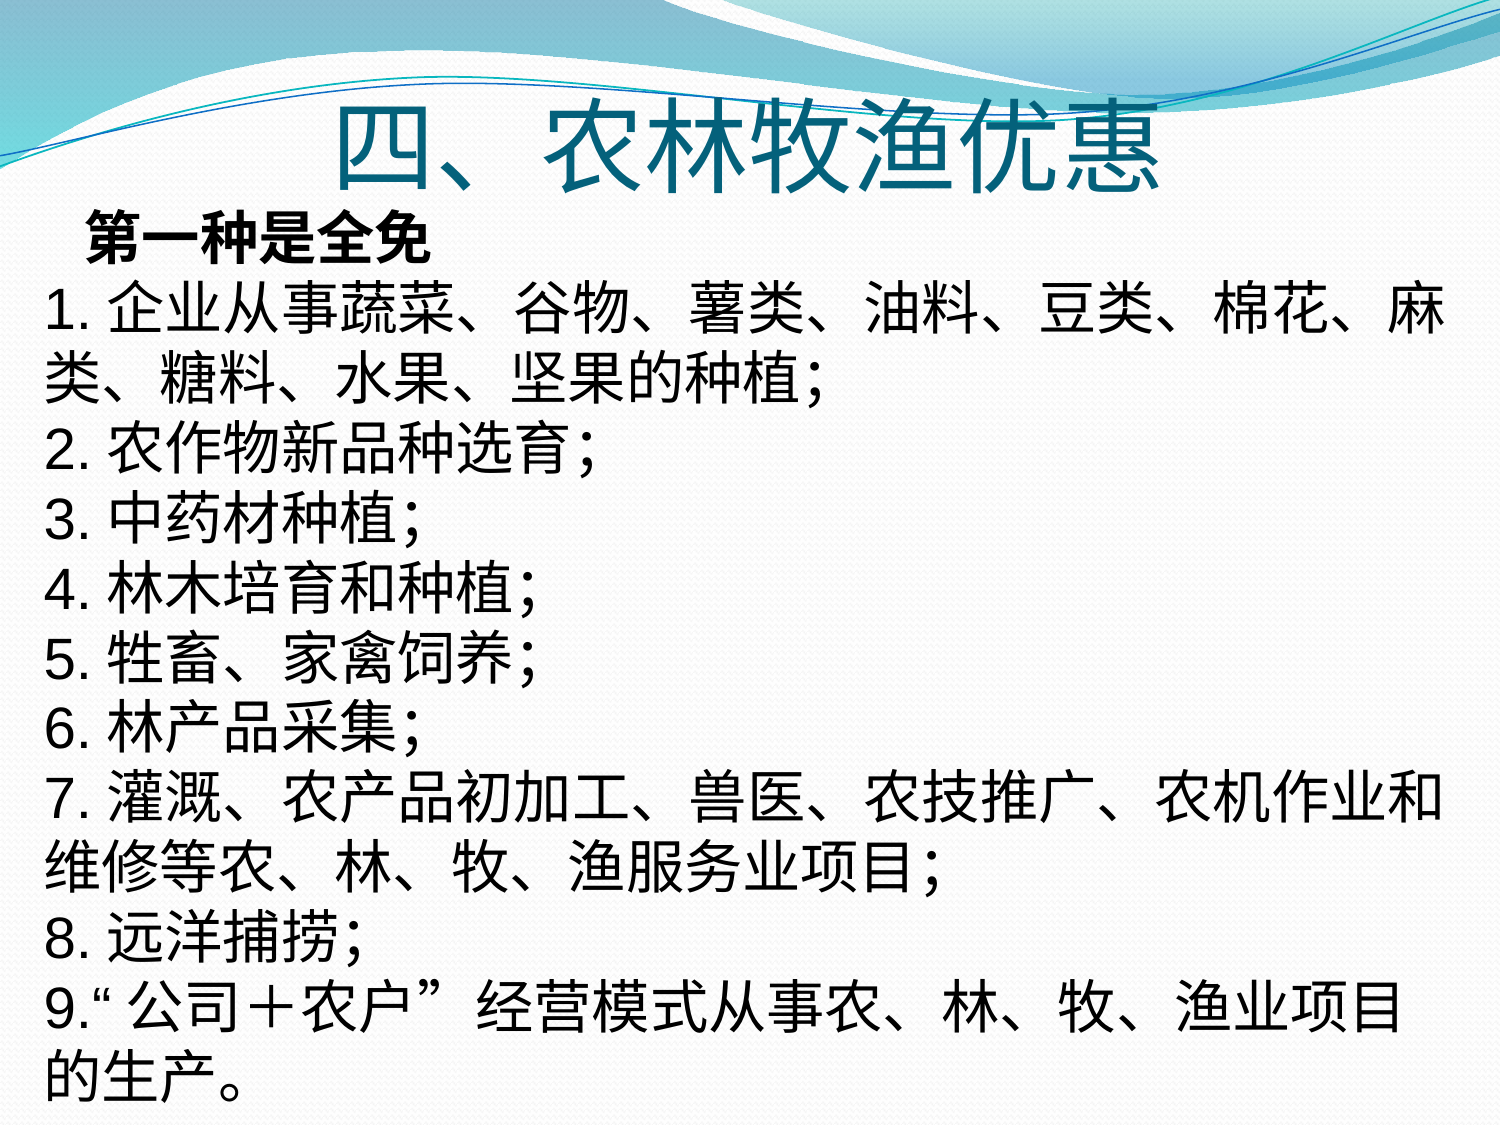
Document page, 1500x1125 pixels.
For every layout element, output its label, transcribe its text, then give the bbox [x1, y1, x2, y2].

text_box [25, 15, 1472, 1125]
title 四、农林牧渔优惠 [73, 50, 1424, 191]
text_box 第一种是全免 1.企业从事蔬菜、谷物、薯类、油料、豆类、棉花、麻类、糖料、水果、坚果的种植； 2.农作物新品种选育； 3.中药材种植； 4.林木培育和种植； 5.牲畜、家禽饲养； 6.林产品采集； 7.灌溉、农产品初加工、兽医、农技推广、农机作业和维修等农、林、牧、渔服务业项目； 8.远洋捕捞； 9.“公司＋农户”经营模式从事农、林、牧、渔业项目的生产。 [27, 191, 1482, 1088]
